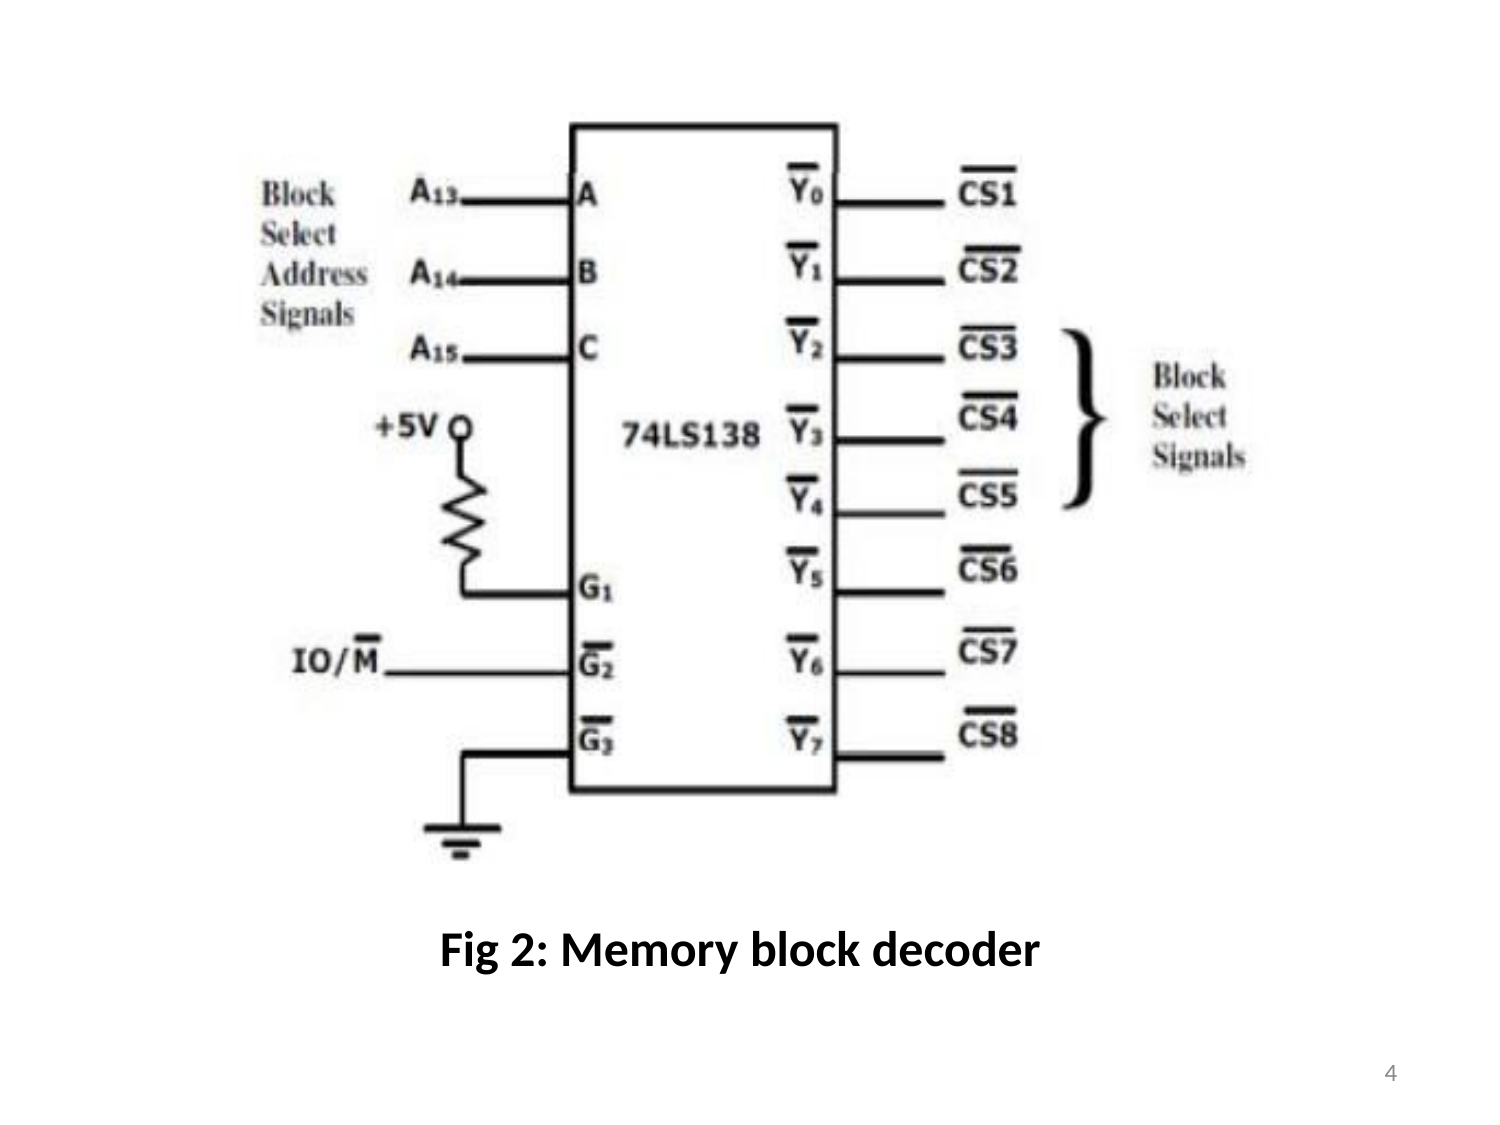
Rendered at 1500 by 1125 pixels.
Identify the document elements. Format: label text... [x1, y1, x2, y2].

slide_number 10 [1380, 1060, 1415, 1125]
text_box Fig 2: Memory block decoder [437, 914, 1044, 977]
text_box [237, 112, 1270, 865]
